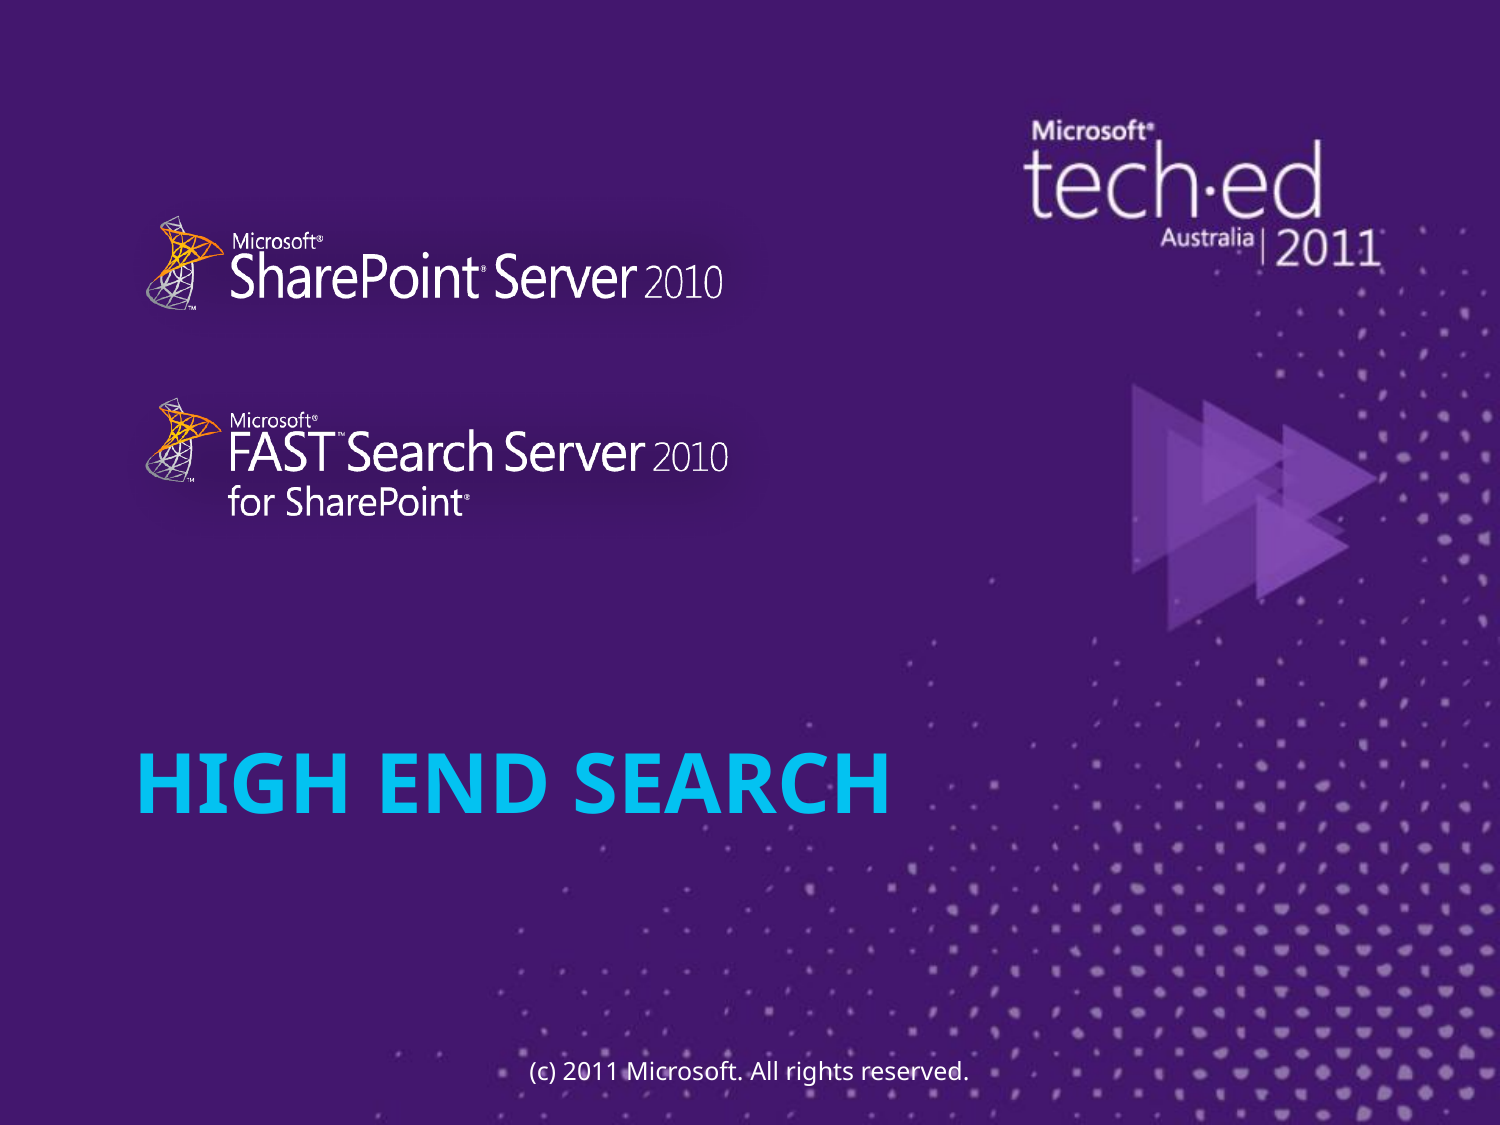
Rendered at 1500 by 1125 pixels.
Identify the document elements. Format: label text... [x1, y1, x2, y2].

title High End Search [118, 722, 1394, 947]
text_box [114, 184, 786, 351]
picture [0, 0, 1500, 1125]
footer (c) 2011 Microsoft. All rights reserved. [512, 1042, 988, 1103]
